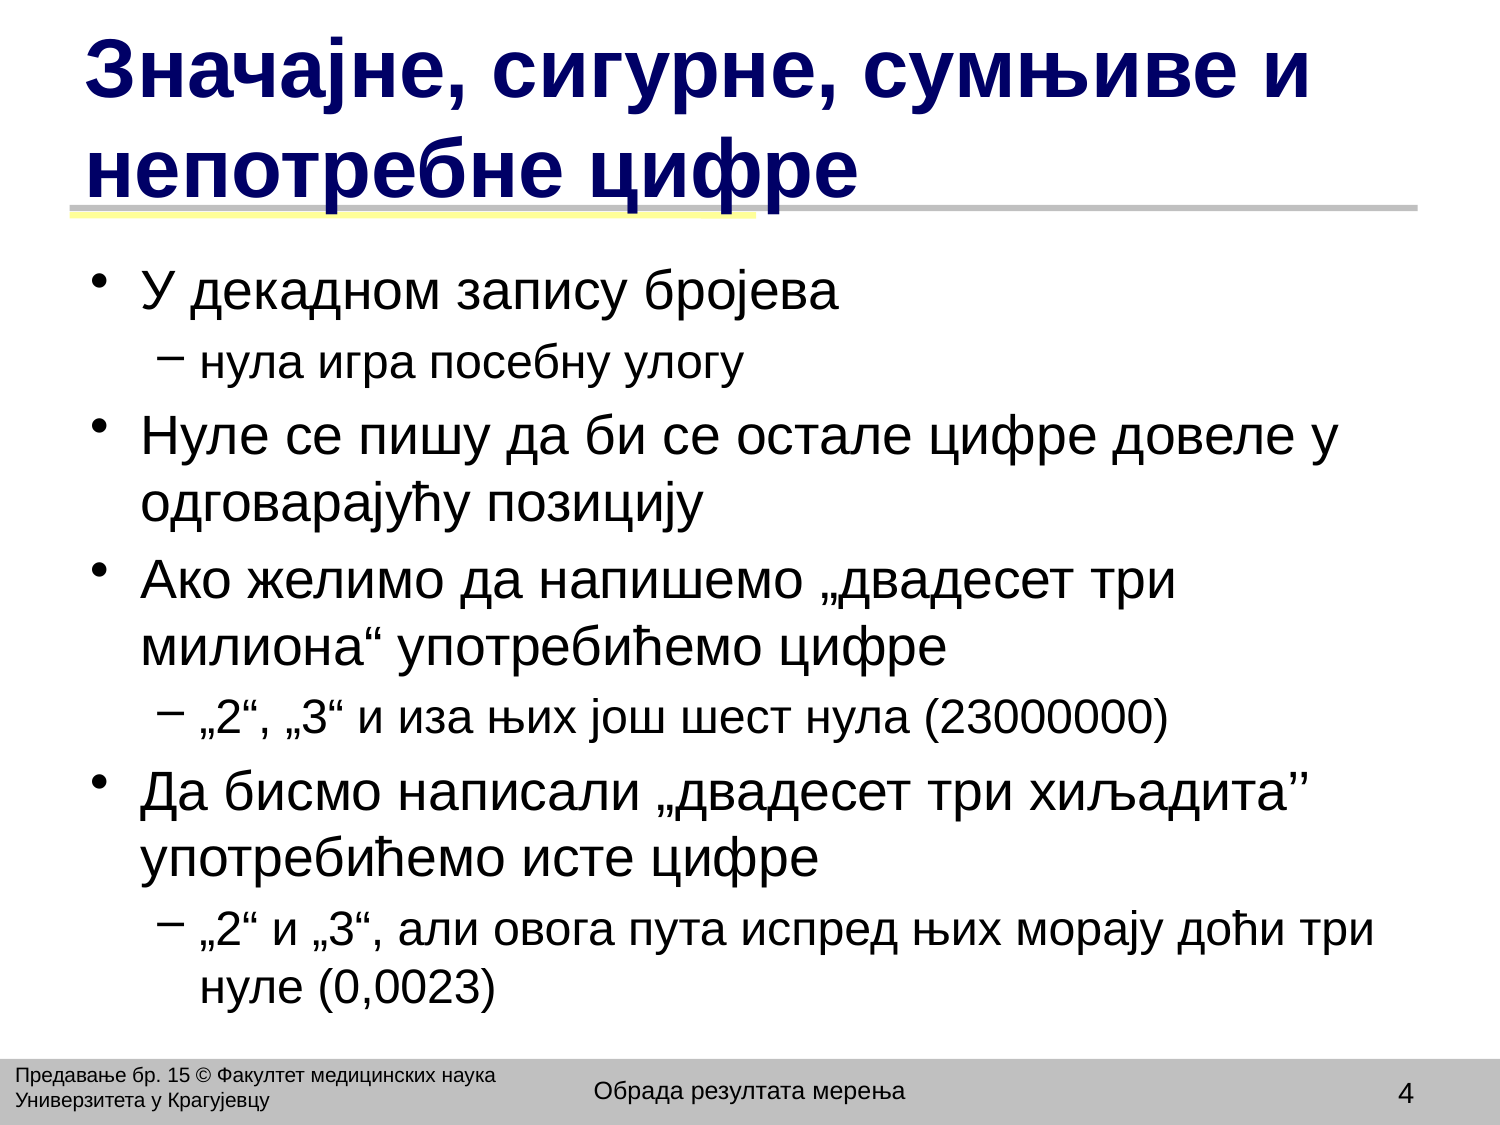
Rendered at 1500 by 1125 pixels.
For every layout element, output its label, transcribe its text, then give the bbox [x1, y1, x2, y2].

slide_number Предавање бр. 15 © Факултет медицинских наука Универзитета у Крагујевцу [0, 1053, 631, 1108]
title Значајне, сигурне, сумњиве и непотребне цифре [69, 19, 1426, 208]
footer Обрада резултата мерења [512, 1066, 988, 1125]
list У декадном запису бројева нула игра посебну улогу Нуле се пишу да би се остале цифре довеле у одговарајућу позицију Ако желимо да напишемо „двадесет три милиона“ употребићемо цифре „2“, „3“ и иза њих још шест нула (23000000) Да бисмо написали „двадесет три хиљадита’’ употребићемо исте цифре „2“ и „3“, али овога пута испред њих морају доћи три нуле (0,0023) [74, 246, 1426, 1023]
slide_number 4 [1079, 1066, 1430, 1125]
